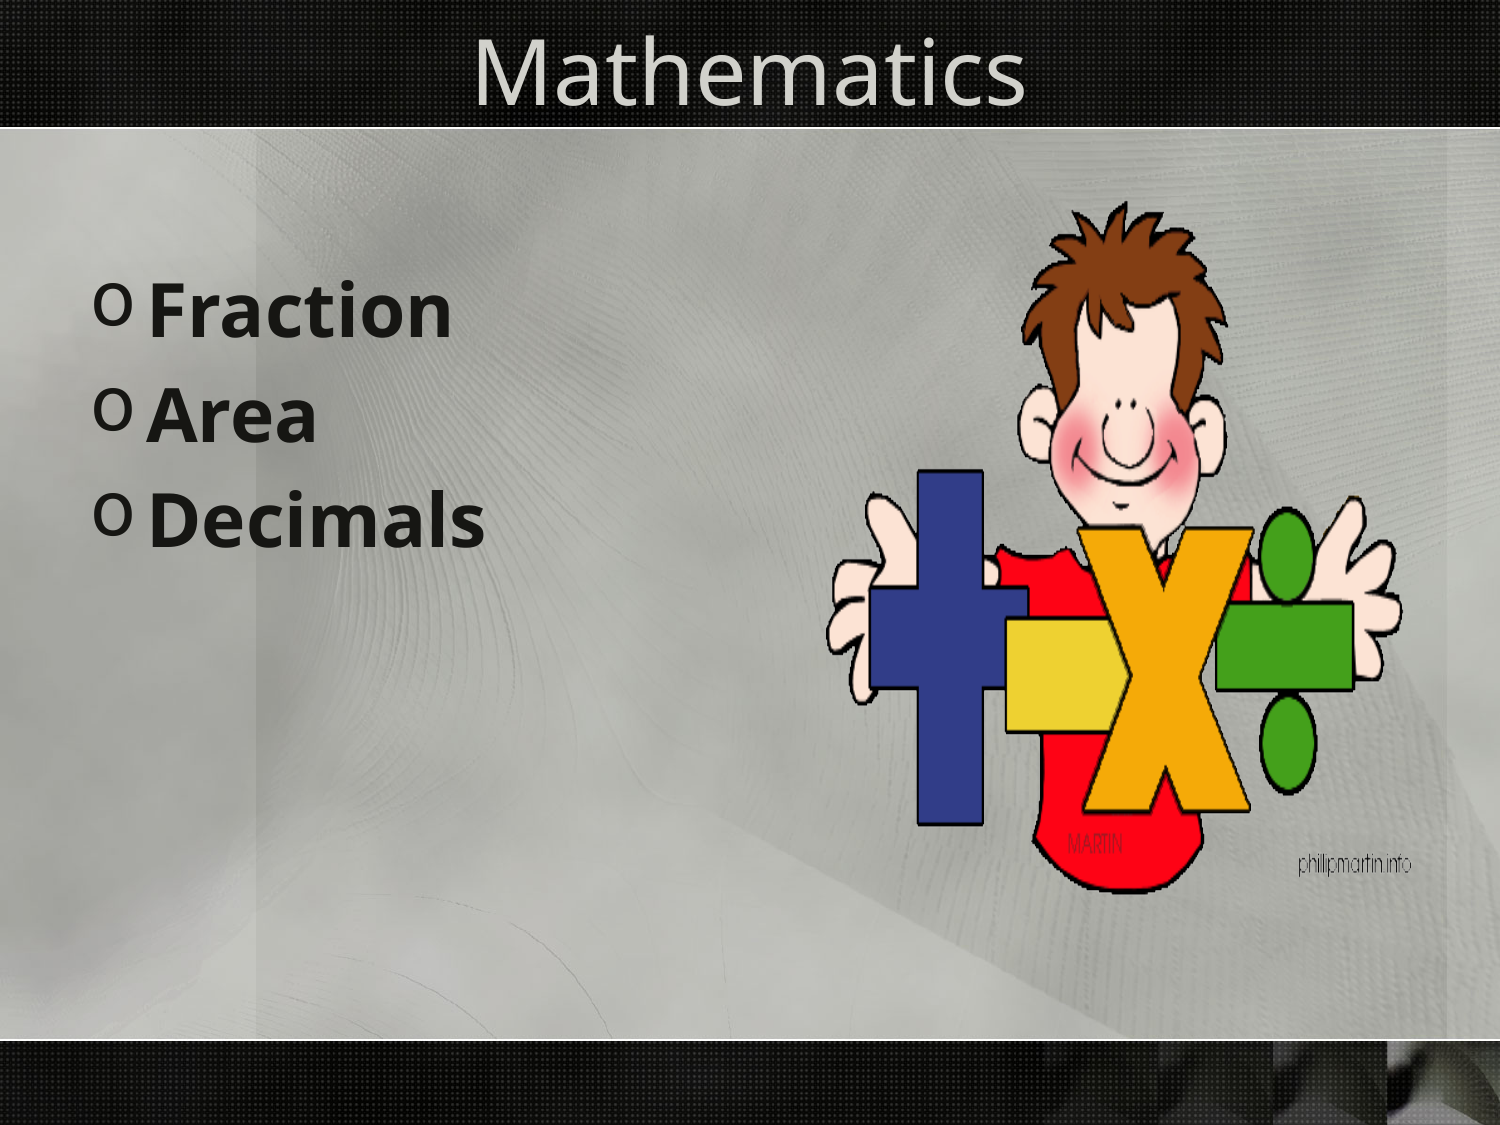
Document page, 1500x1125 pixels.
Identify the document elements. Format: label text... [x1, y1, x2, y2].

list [812, 199, 1426, 901]
title Mathematics [74, 0, 1426, 138]
list Fraction Area Decimals [74, 149, 644, 1006]
picture [0, 0, 1500, 1125]
